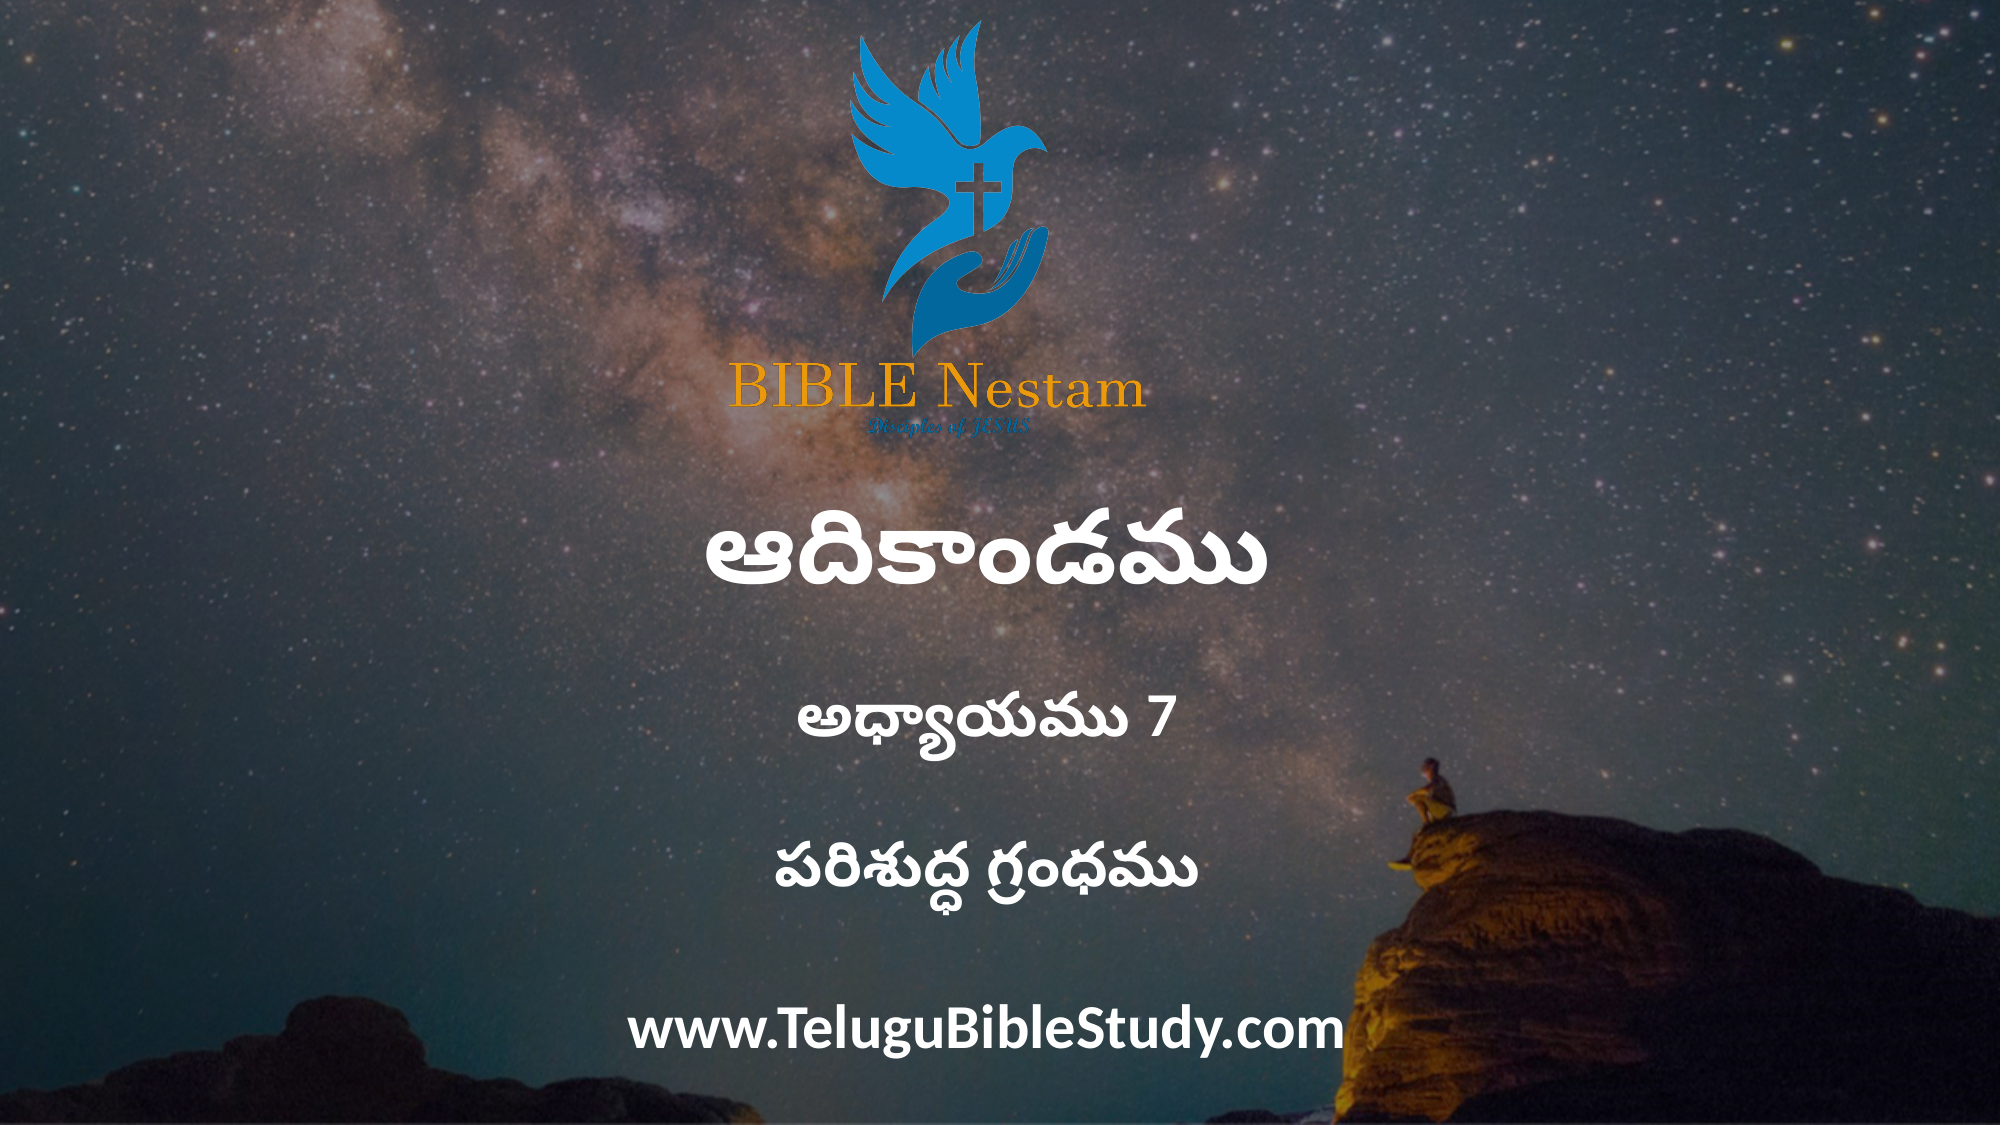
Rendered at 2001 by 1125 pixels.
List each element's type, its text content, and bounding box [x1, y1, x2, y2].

picture [0, 0, 2000, 1125]
subtitle అధ్యాయము 7 పరిశుద్ధ గ్రంధము www.TeluguBibleStudy.com [50, 666, 1925, 1084]
title ఆదికాండము [50, 437, 1925, 646]
